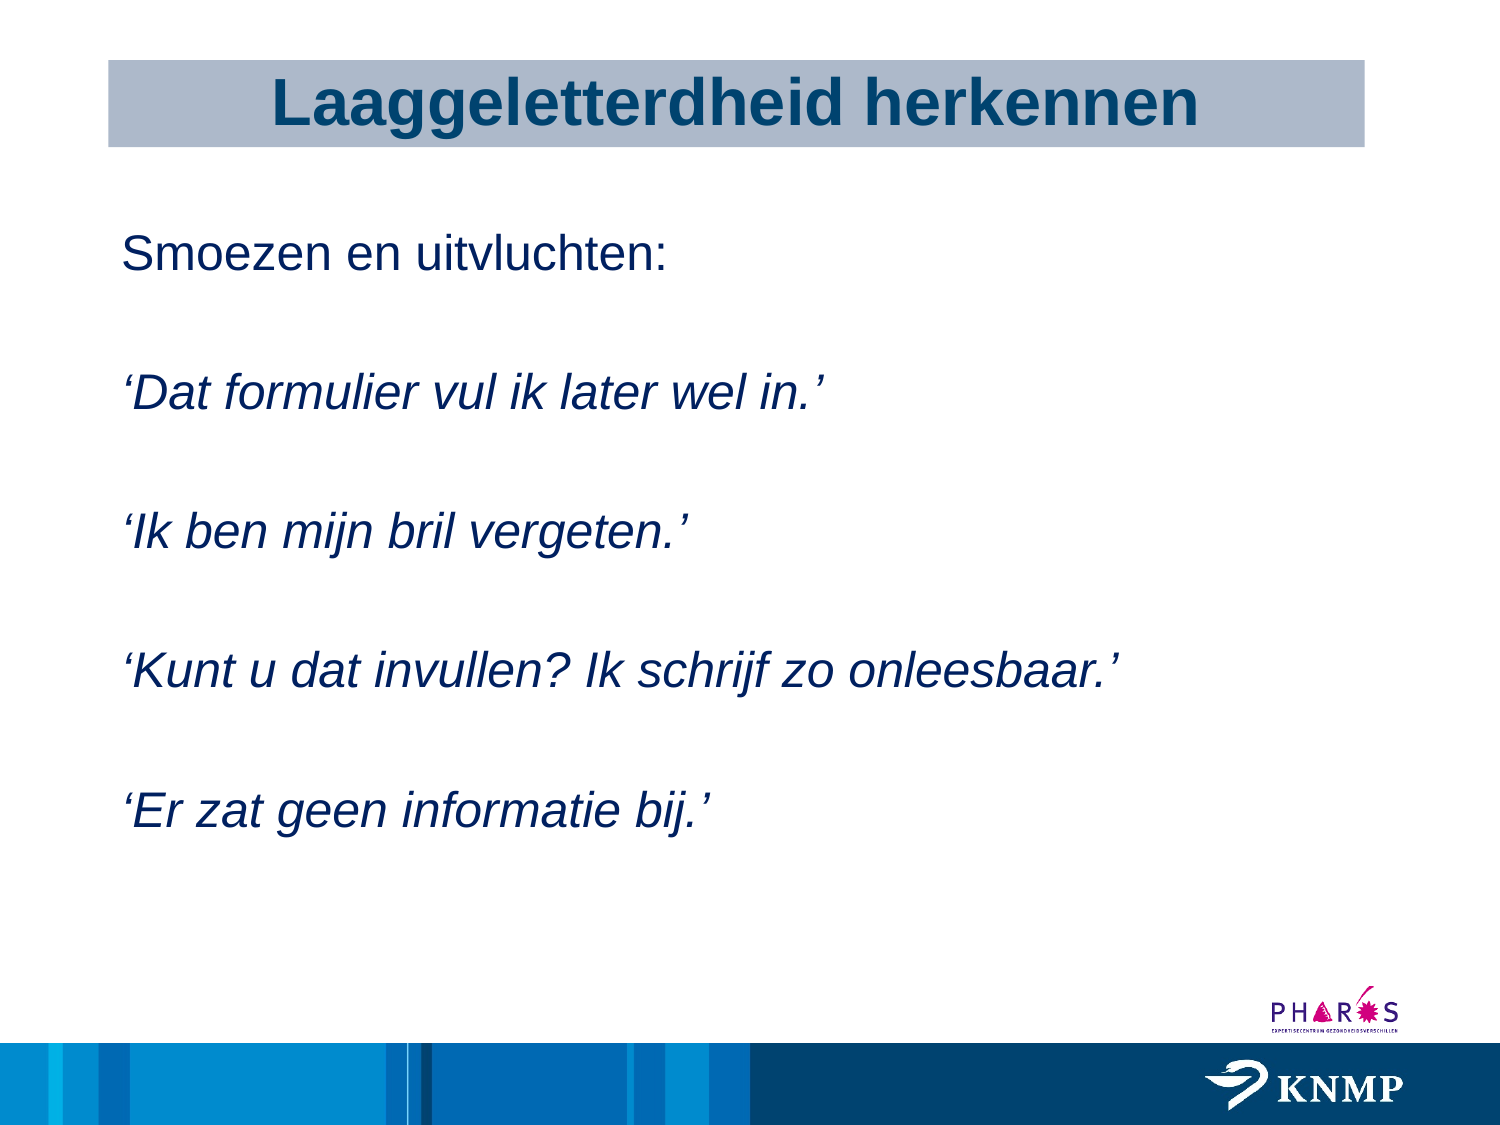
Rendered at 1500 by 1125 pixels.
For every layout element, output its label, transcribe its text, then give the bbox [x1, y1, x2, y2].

list Smoezen en uitvluchten: ‘Dat formulier vul ik later wel in.’ ‘Ik ben mijn bril vergeten.’ ‘Kunt u dat invullen? Ik schrijf zo onleesbaar.’ ‘Er zat geen informatie bij.’ [106, 219, 1457, 915]
picture [635, 1043, 665, 1125]
picture [386, 1043, 626, 1125]
picture [710, 1043, 1500, 1125]
picture [1271, 986, 1427, 1038]
picture [99, 1043, 129, 1125]
text_box Laaggeletterdheid herkennen [108, 60, 1365, 148]
